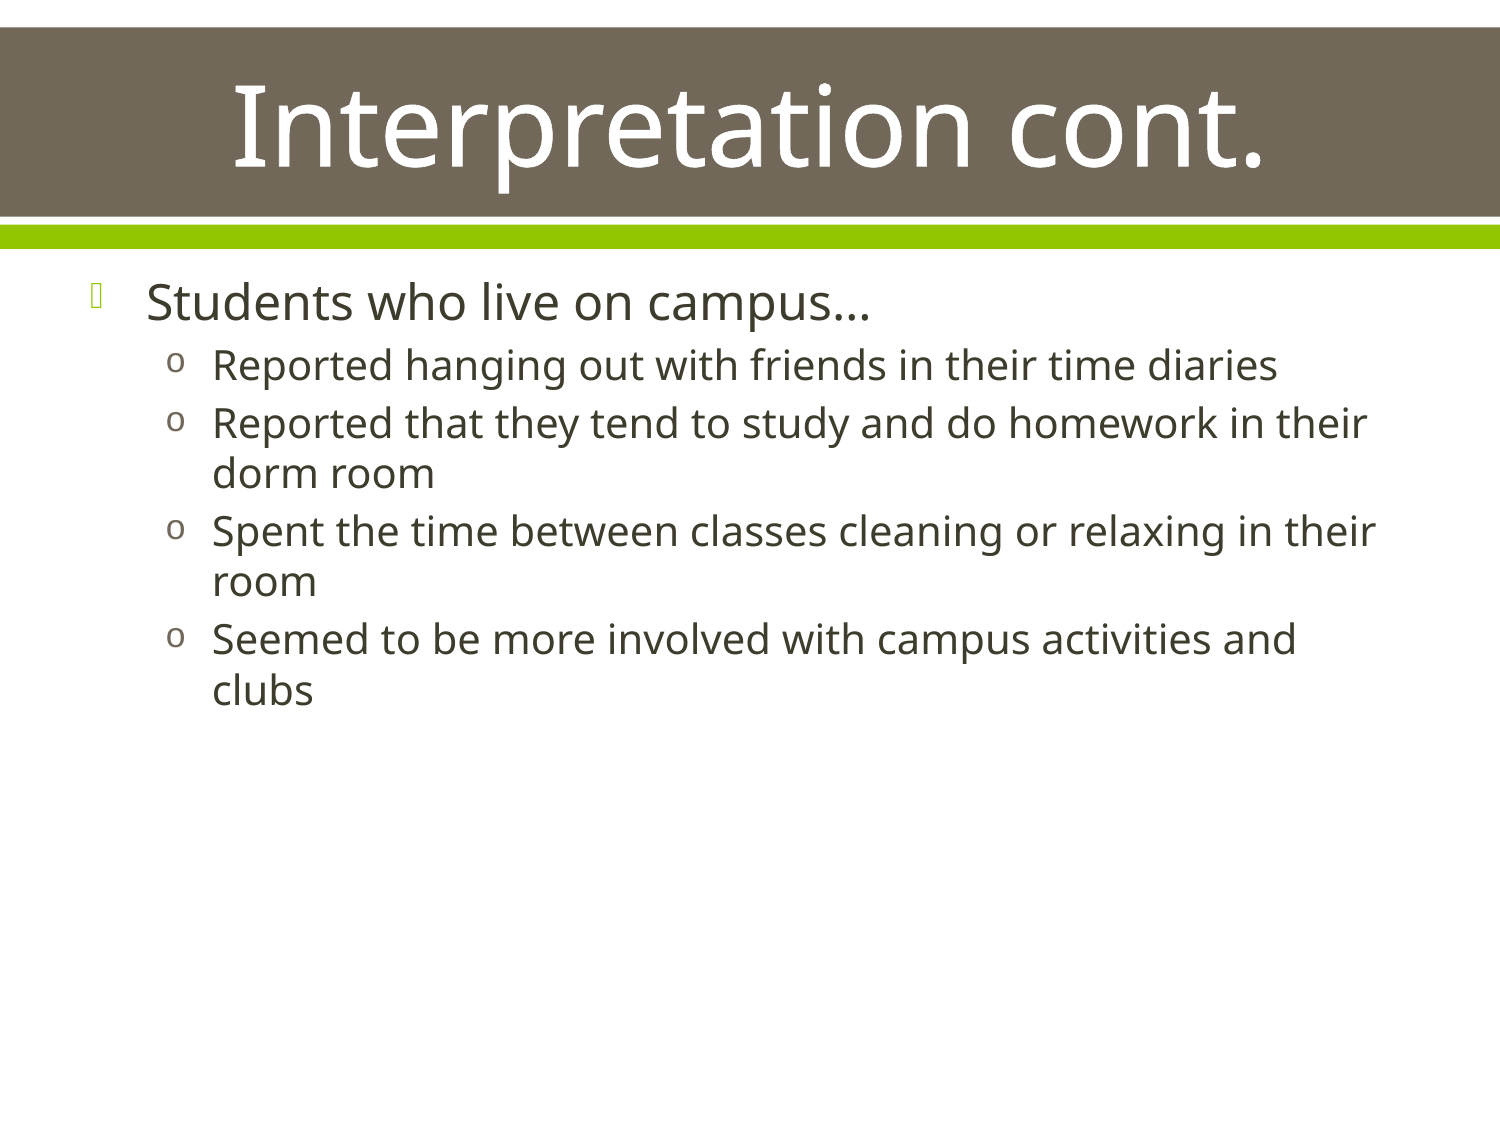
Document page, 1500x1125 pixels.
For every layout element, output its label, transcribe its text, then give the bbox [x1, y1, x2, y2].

list Students who live on campus… Reported hanging out with friends in their time diaries Reported that they tend to study and do homework in their dorm room Spent the time between classes cleaning or relaxing in their room Seemed to be more involved with campus activities and clubs [75, 262, 1425, 1005]
title Interpretation cont. [75, 29, 1425, 213]
